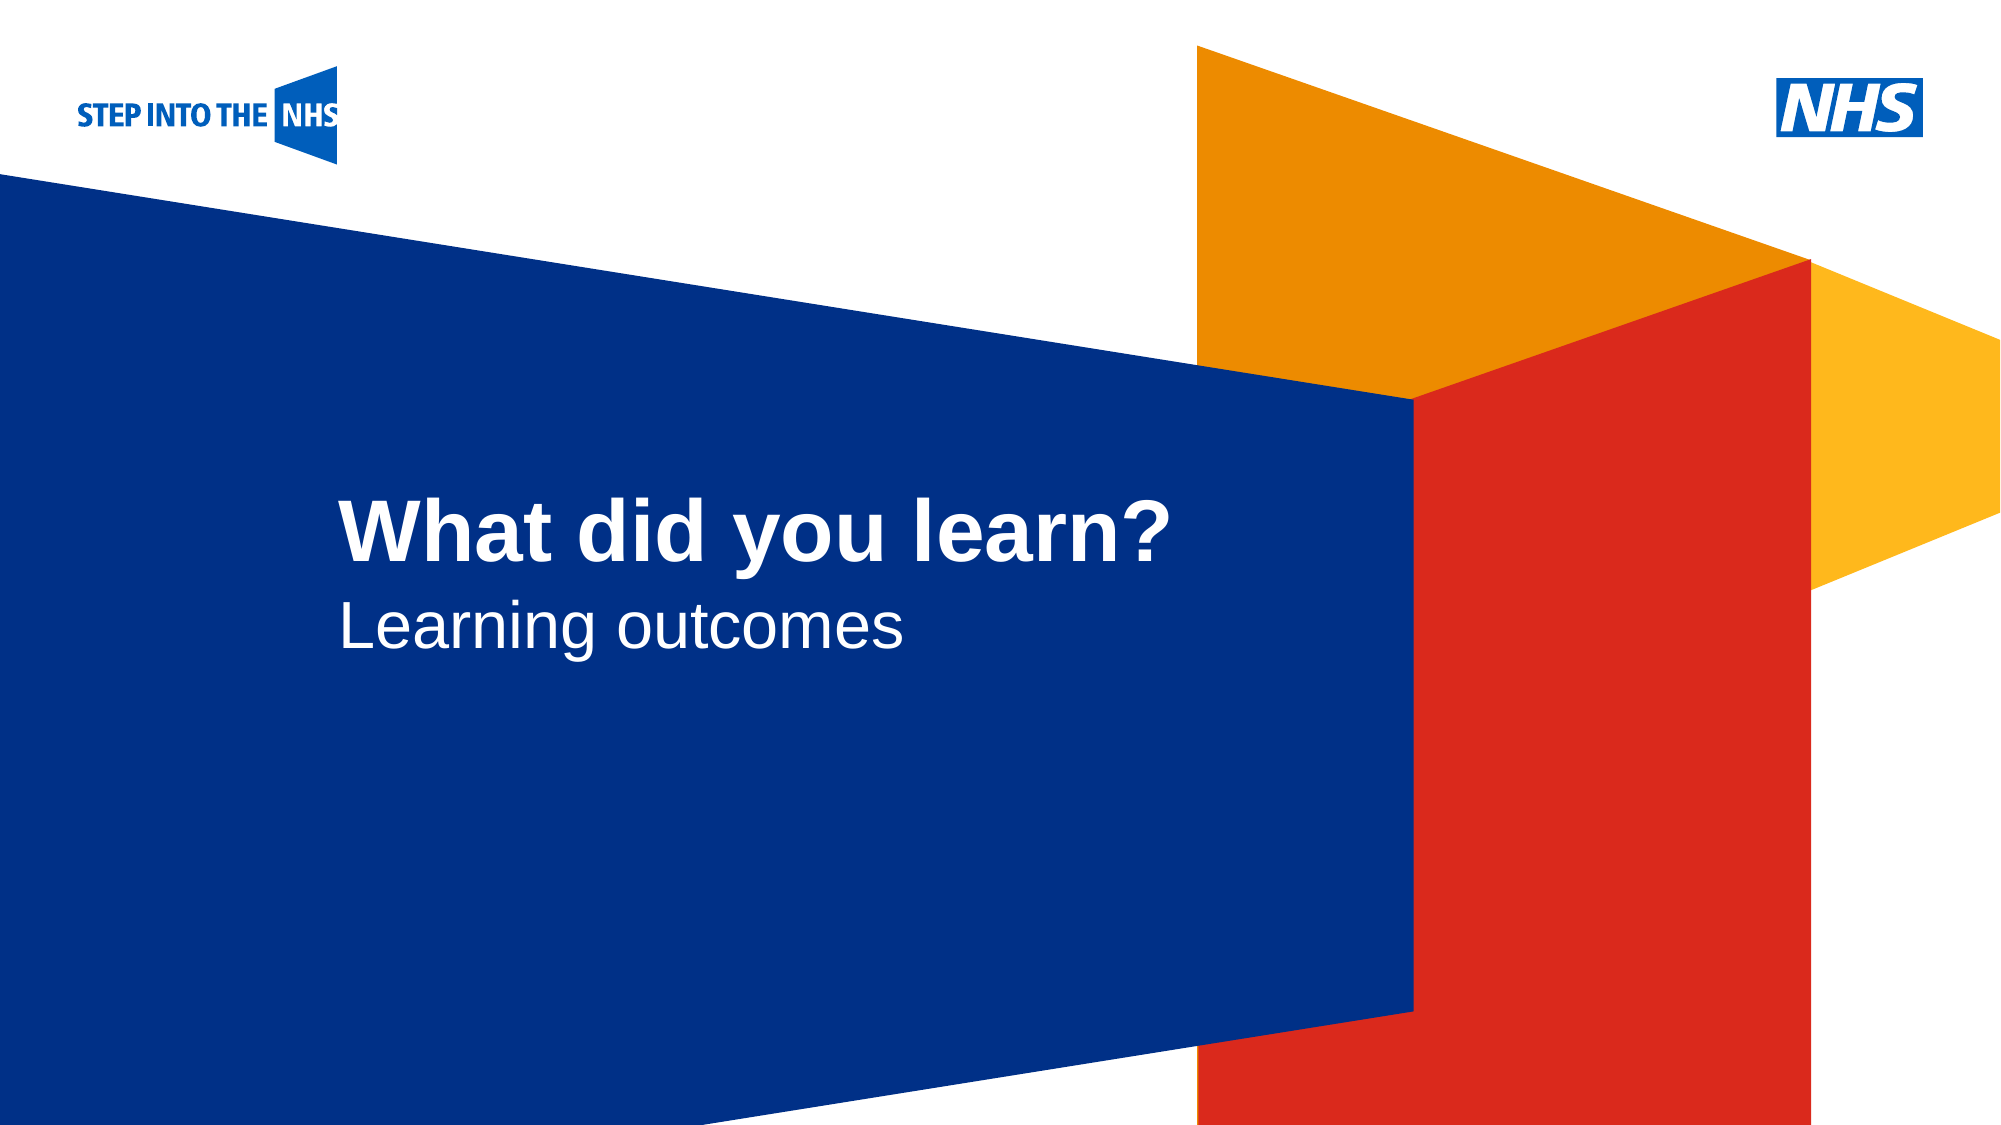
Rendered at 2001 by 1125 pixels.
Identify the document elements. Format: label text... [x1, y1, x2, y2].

list What did you learn? Learning outcomes [338, 485, 1346, 979]
